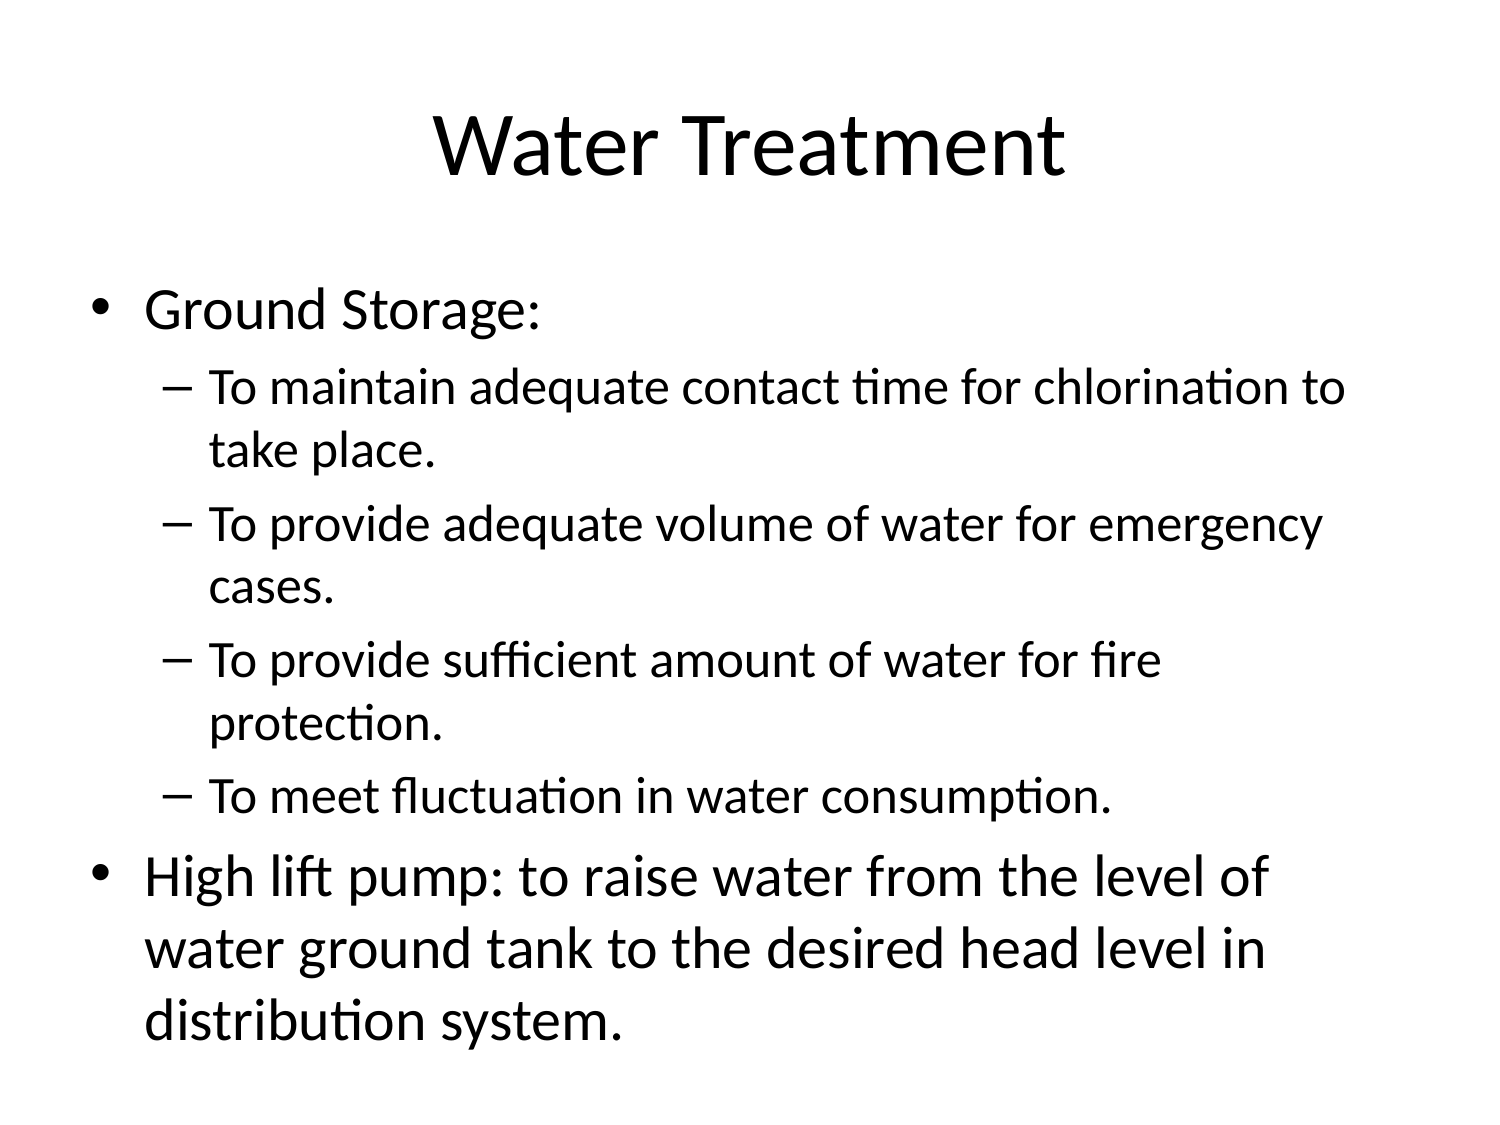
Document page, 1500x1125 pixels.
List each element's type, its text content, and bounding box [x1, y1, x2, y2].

list Ground Storage: To maintain adequate contact time for chlorination to take place. To provide adequate volume of water for emergency cases. To provide sufficient amount of water for fire protection. To meet fluctuation in water consumption. High lift pump: to raise water from the level of water ground tank to the desired head level in distribution system. [75, 262, 1425, 1063]
title Water Treatment [75, 45, 1425, 233]
